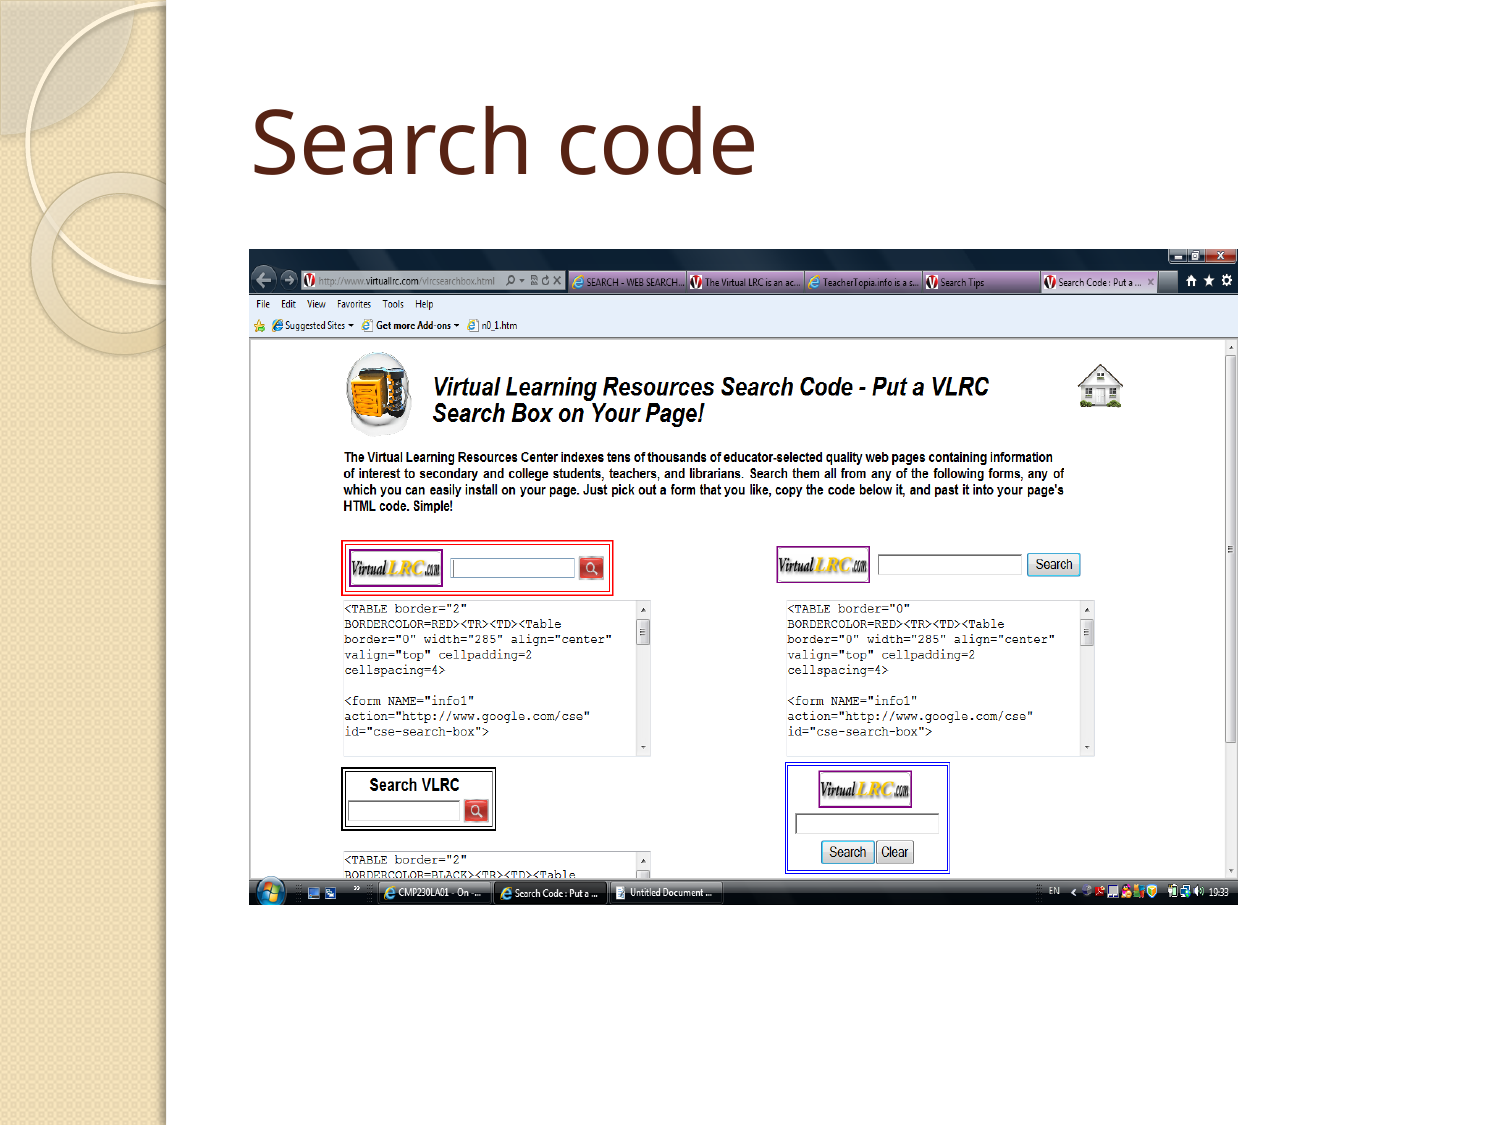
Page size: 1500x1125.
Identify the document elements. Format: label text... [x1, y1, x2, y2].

picture [249, 249, 1238, 905]
title Search code [235, 45, 1466, 233]
